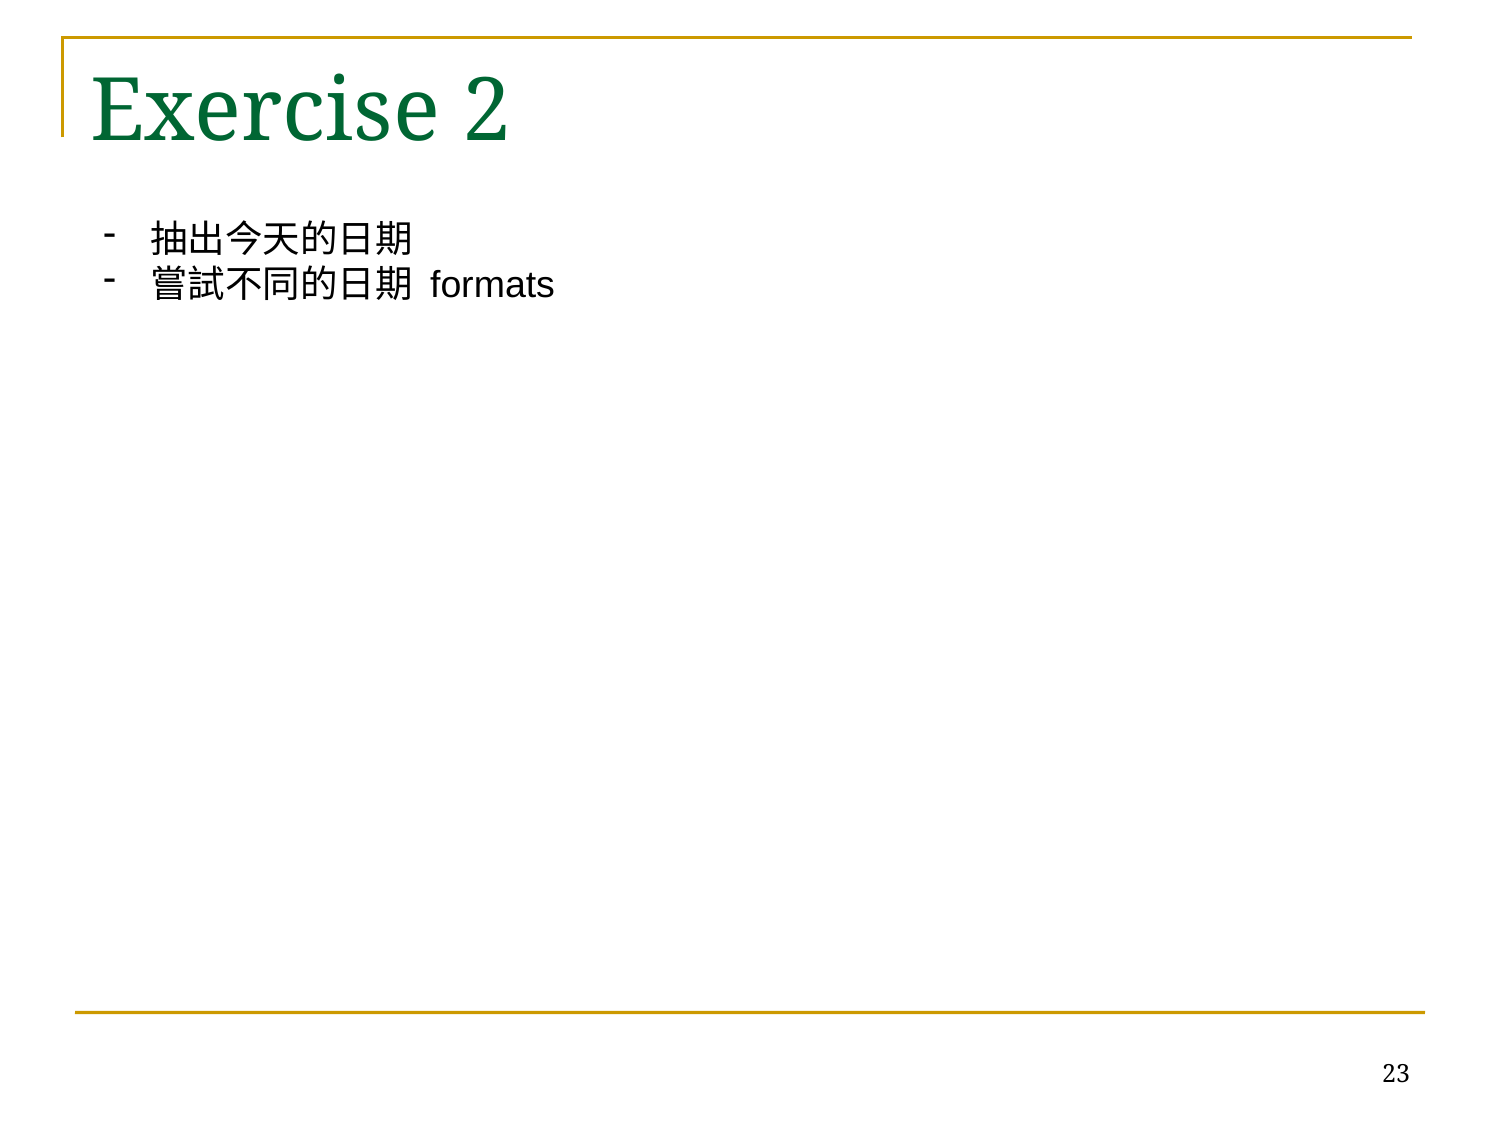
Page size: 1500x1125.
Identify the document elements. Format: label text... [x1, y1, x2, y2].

slide_number 23 [1074, 1024, 1425, 1100]
title Exercise 2 [75, 45, 1425, 233]
text_box 抽出今天的日期 嘗試不同的日期 formats [88, 207, 1282, 313]
